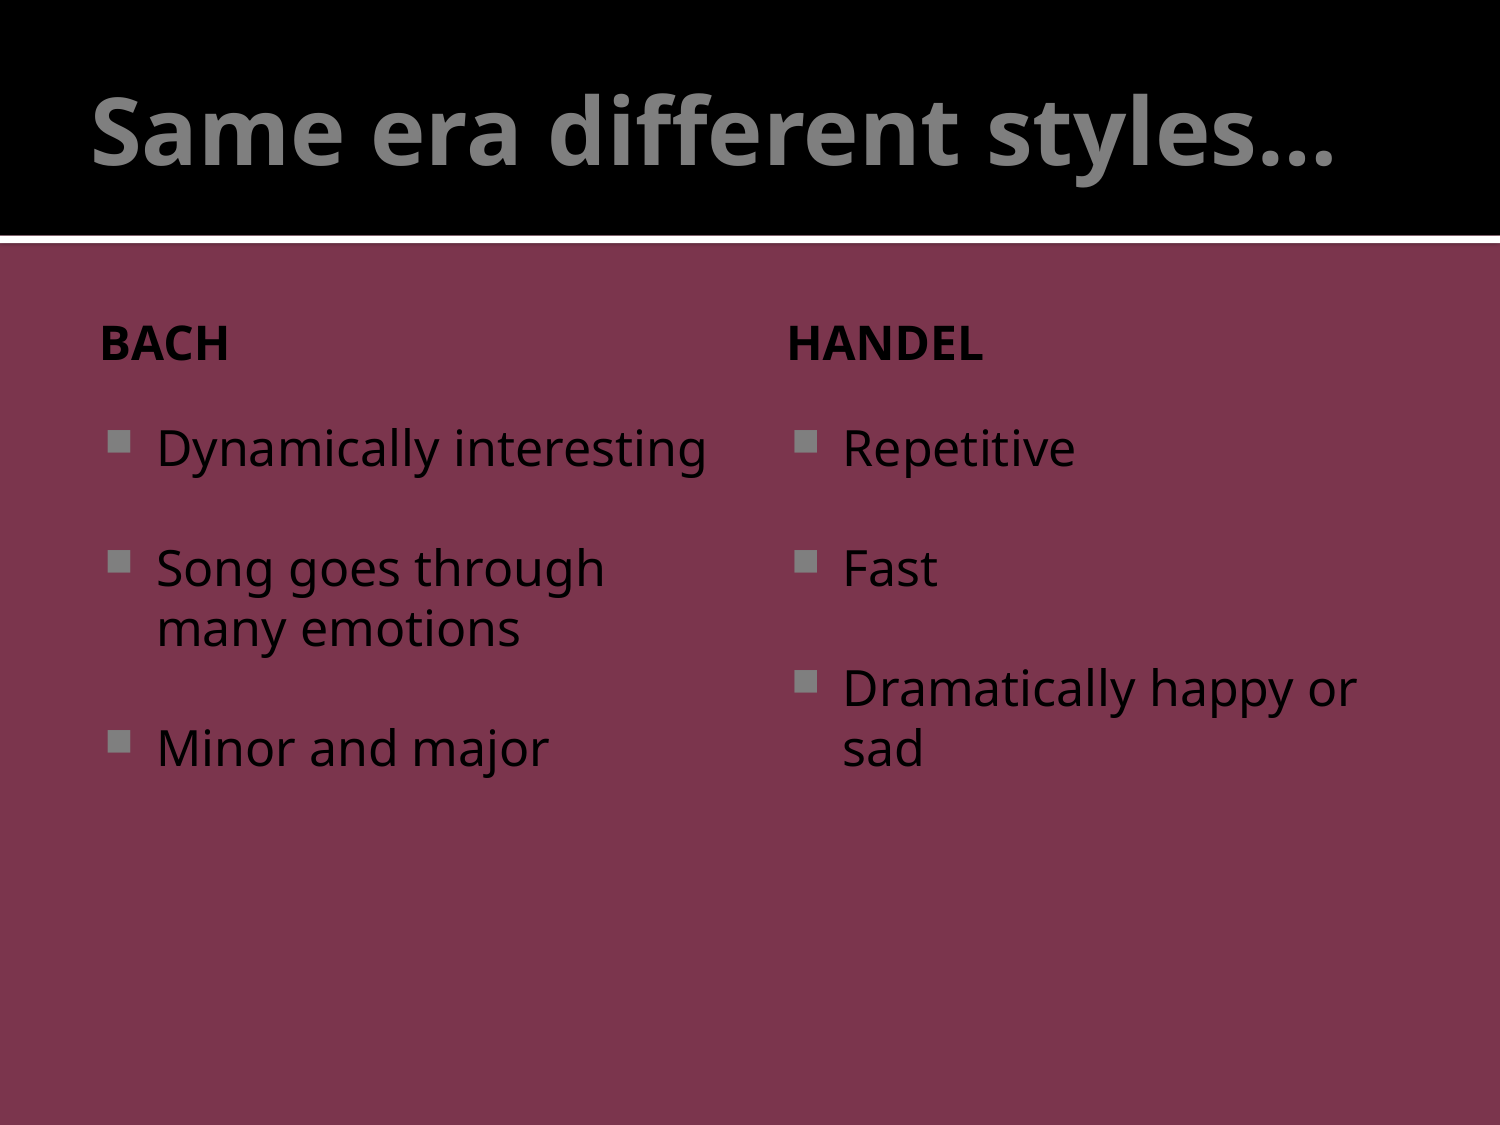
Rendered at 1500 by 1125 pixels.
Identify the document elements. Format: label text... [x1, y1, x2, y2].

list Bach [75, 278, 738, 396]
list Handel [761, 278, 1425, 396]
title Same era different styles… [75, 24, 1425, 231]
list Dynamically interesting Song goes through many emotions Minor and major [75, 401, 738, 1050]
list Repetitive Fast Dramatically happy or sad [761, 401, 1425, 1050]
